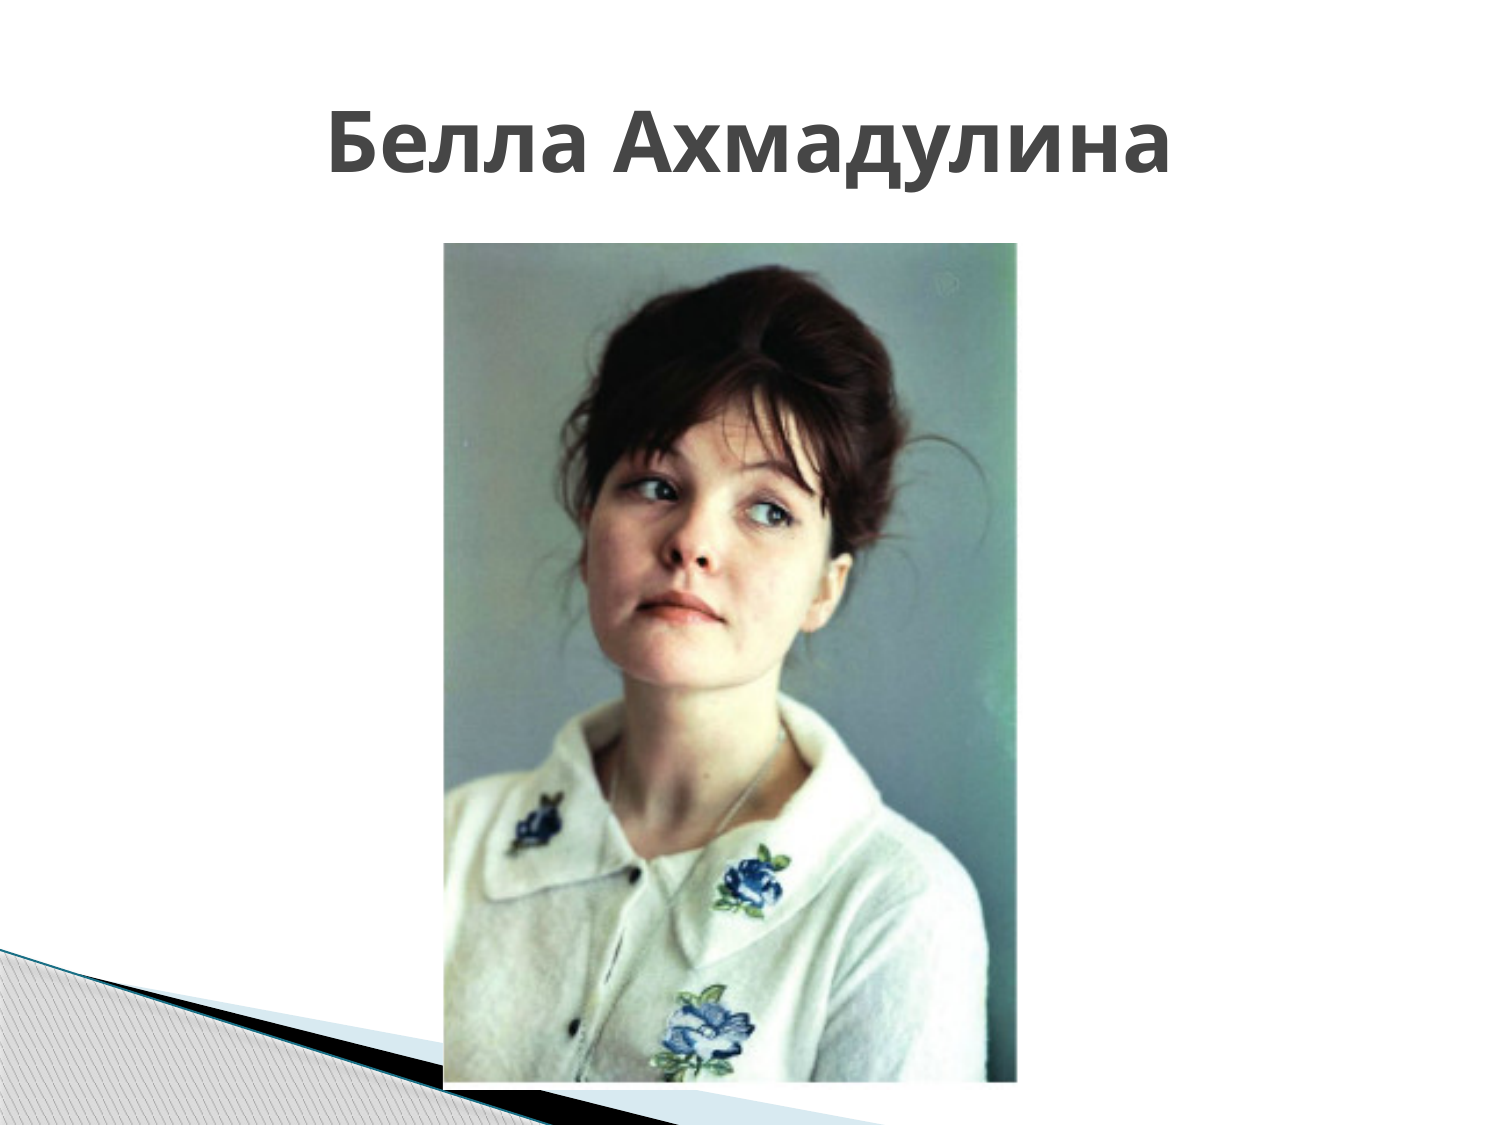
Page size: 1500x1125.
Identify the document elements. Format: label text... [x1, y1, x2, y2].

title Белла Ахмадулина [75, 45, 1425, 233]
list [442, 243, 1023, 1091]
